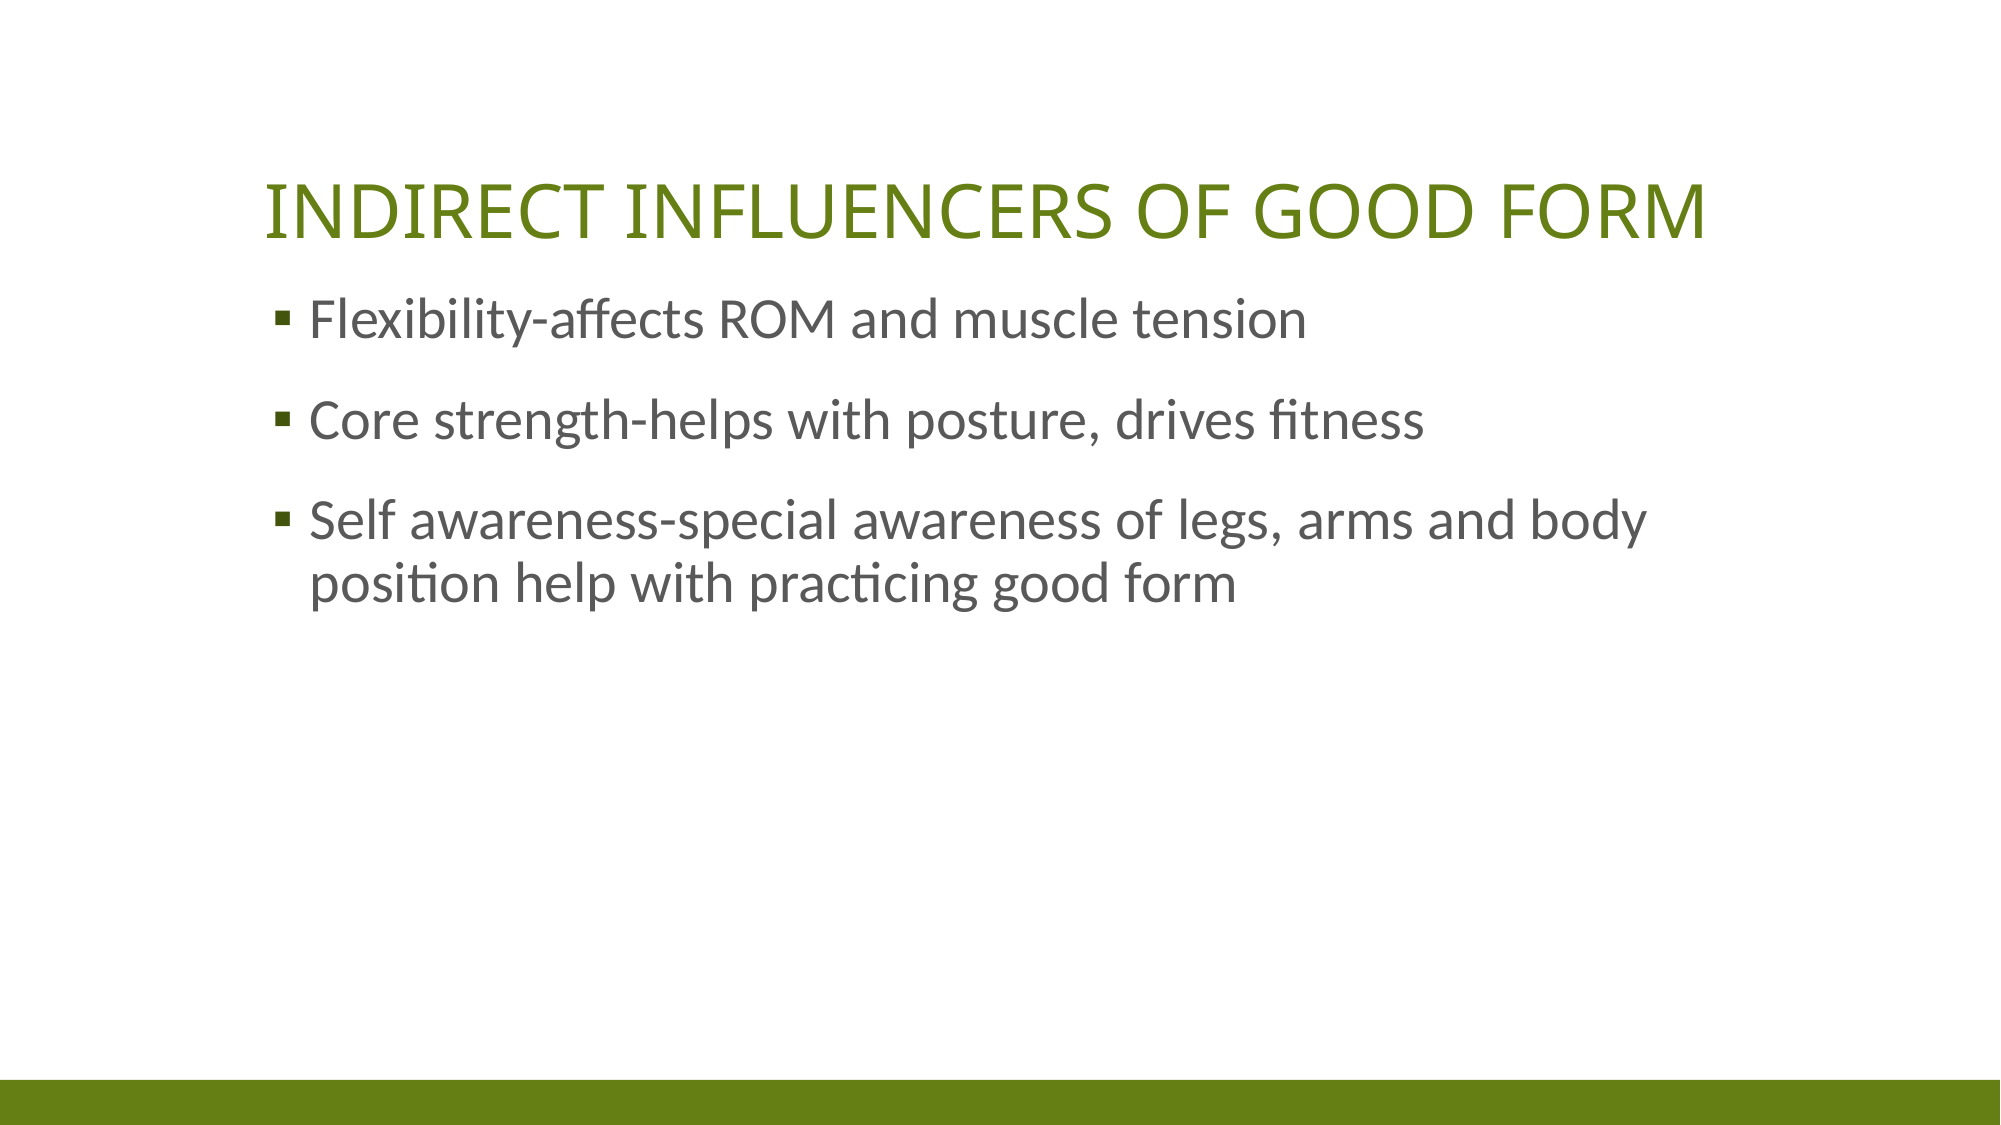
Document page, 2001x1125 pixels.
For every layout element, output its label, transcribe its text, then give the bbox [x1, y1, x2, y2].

list Flexibility-affects ROM and muscle tension Core strength-helps with posture, drives fitness Self awareness-special awareness of legs, arms and body position help with practicing good form [249, 281, 1750, 1013]
title Indirect influencers of Good form [249, 75, 1750, 263]
